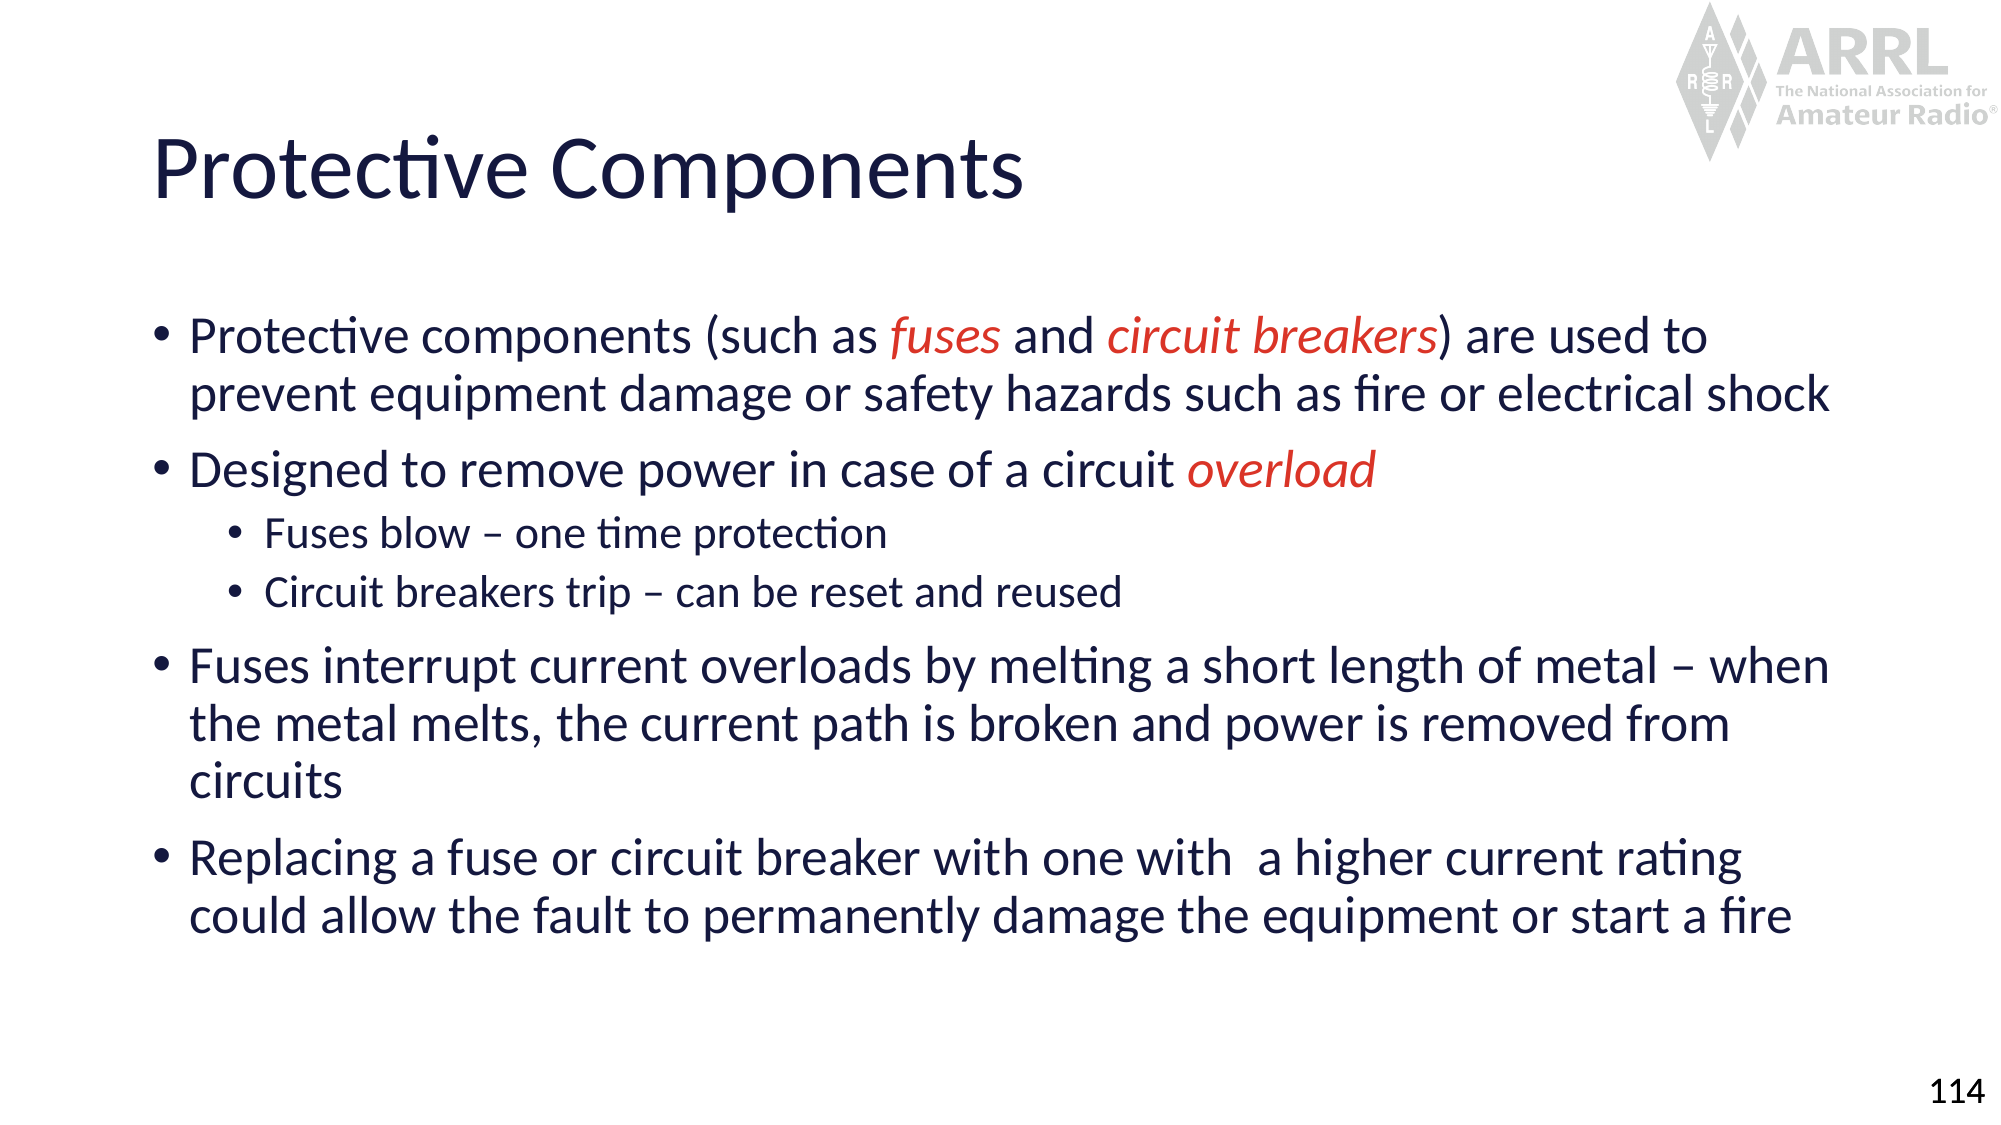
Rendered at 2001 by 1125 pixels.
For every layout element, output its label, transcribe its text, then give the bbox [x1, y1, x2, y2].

list Protective components (such as fuses and circuit breakers) are used to prevent equipment damage or safety hazards such as fire or electrical shock Designed to remove power in case of a circuit overload Fuses blow – one time protection Circuit breakers trip – can be reset and reused Fuses interrupt current overloads by melting a short length of metal – when the metal melts, the current path is broken and power is removed from circuits Replacing a fuse or circuit breaker with one with a higher current rating could allow the fault to permanently damage the equipment or start a fire [137, 299, 1863, 1014]
title Protective Components [137, 59, 1863, 278]
picture [1674, 0, 2000, 164]
